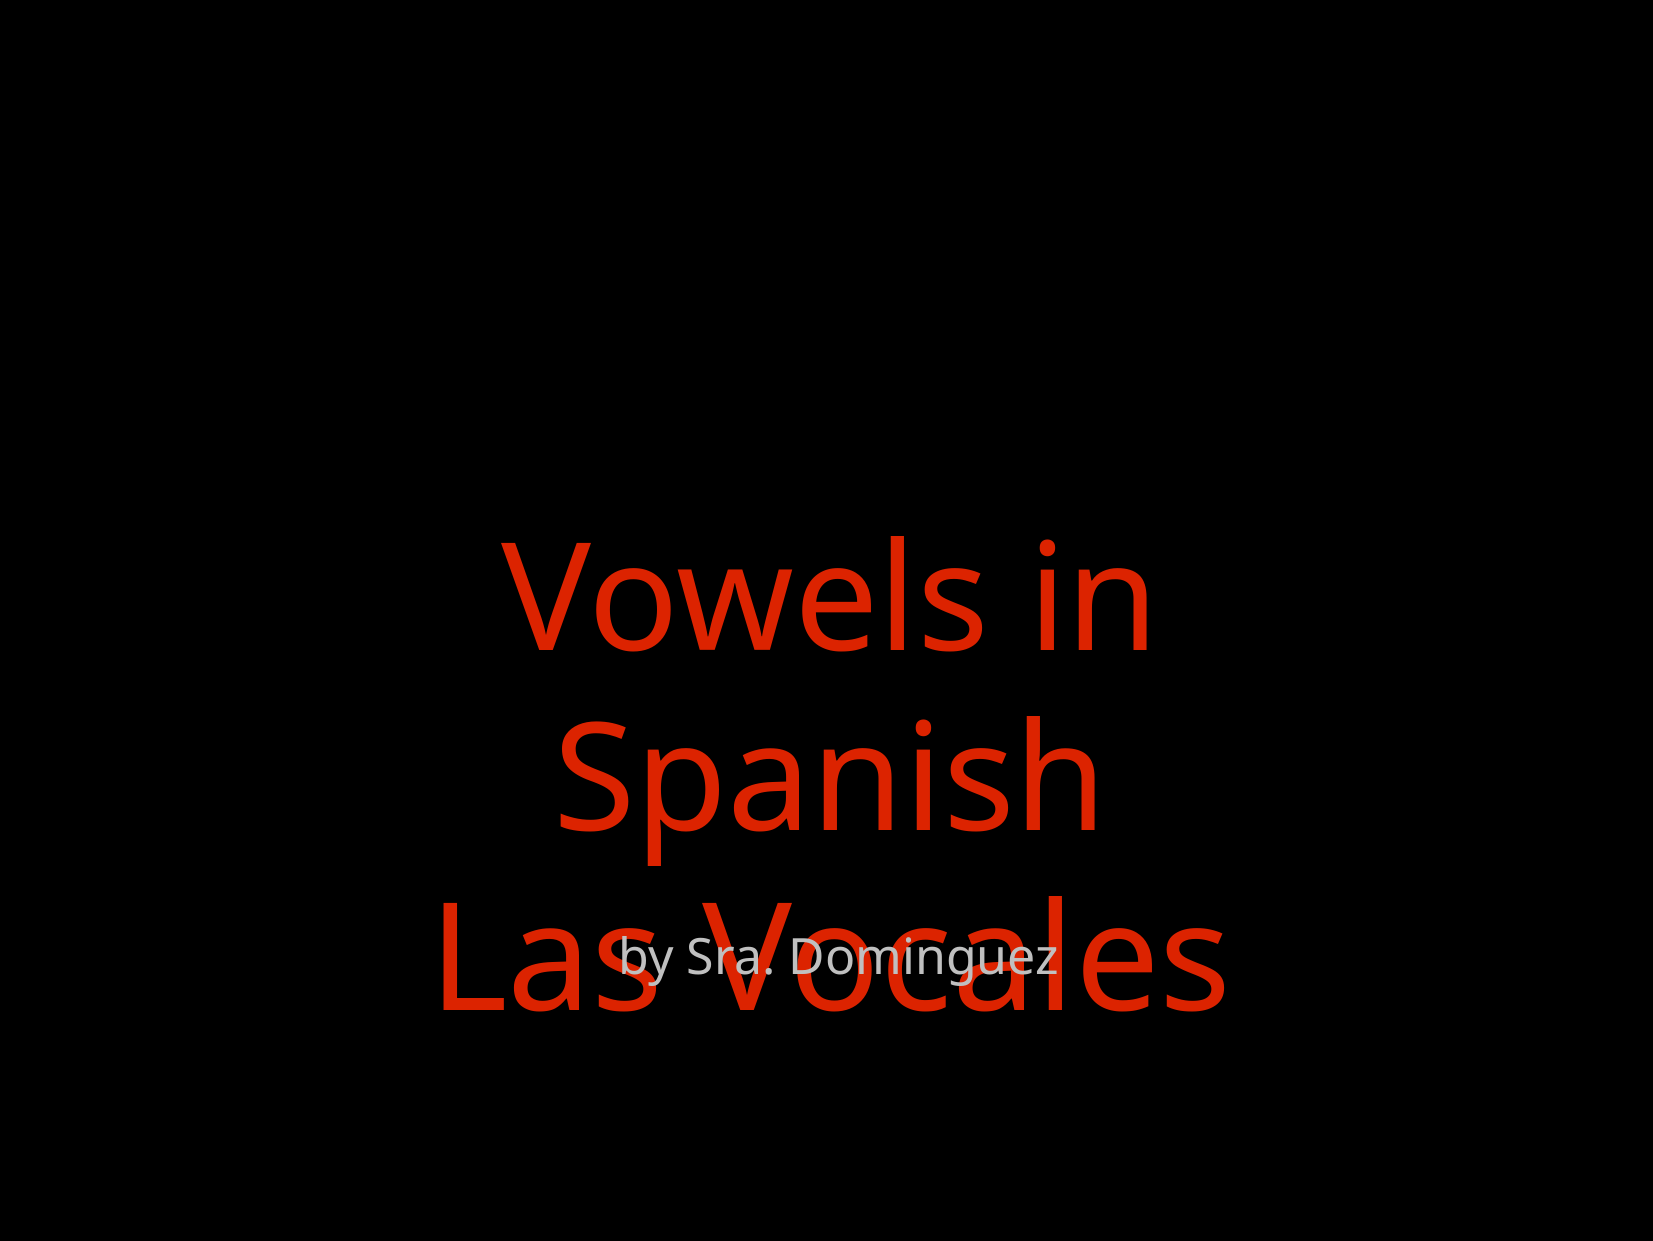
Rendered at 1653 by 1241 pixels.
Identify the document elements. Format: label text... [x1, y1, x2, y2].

text_box Vowels in Spanish Las Vocales [226, 320, 1435, 1221]
text_box by Sra. Dominguez [463, 932, 1215, 985]
